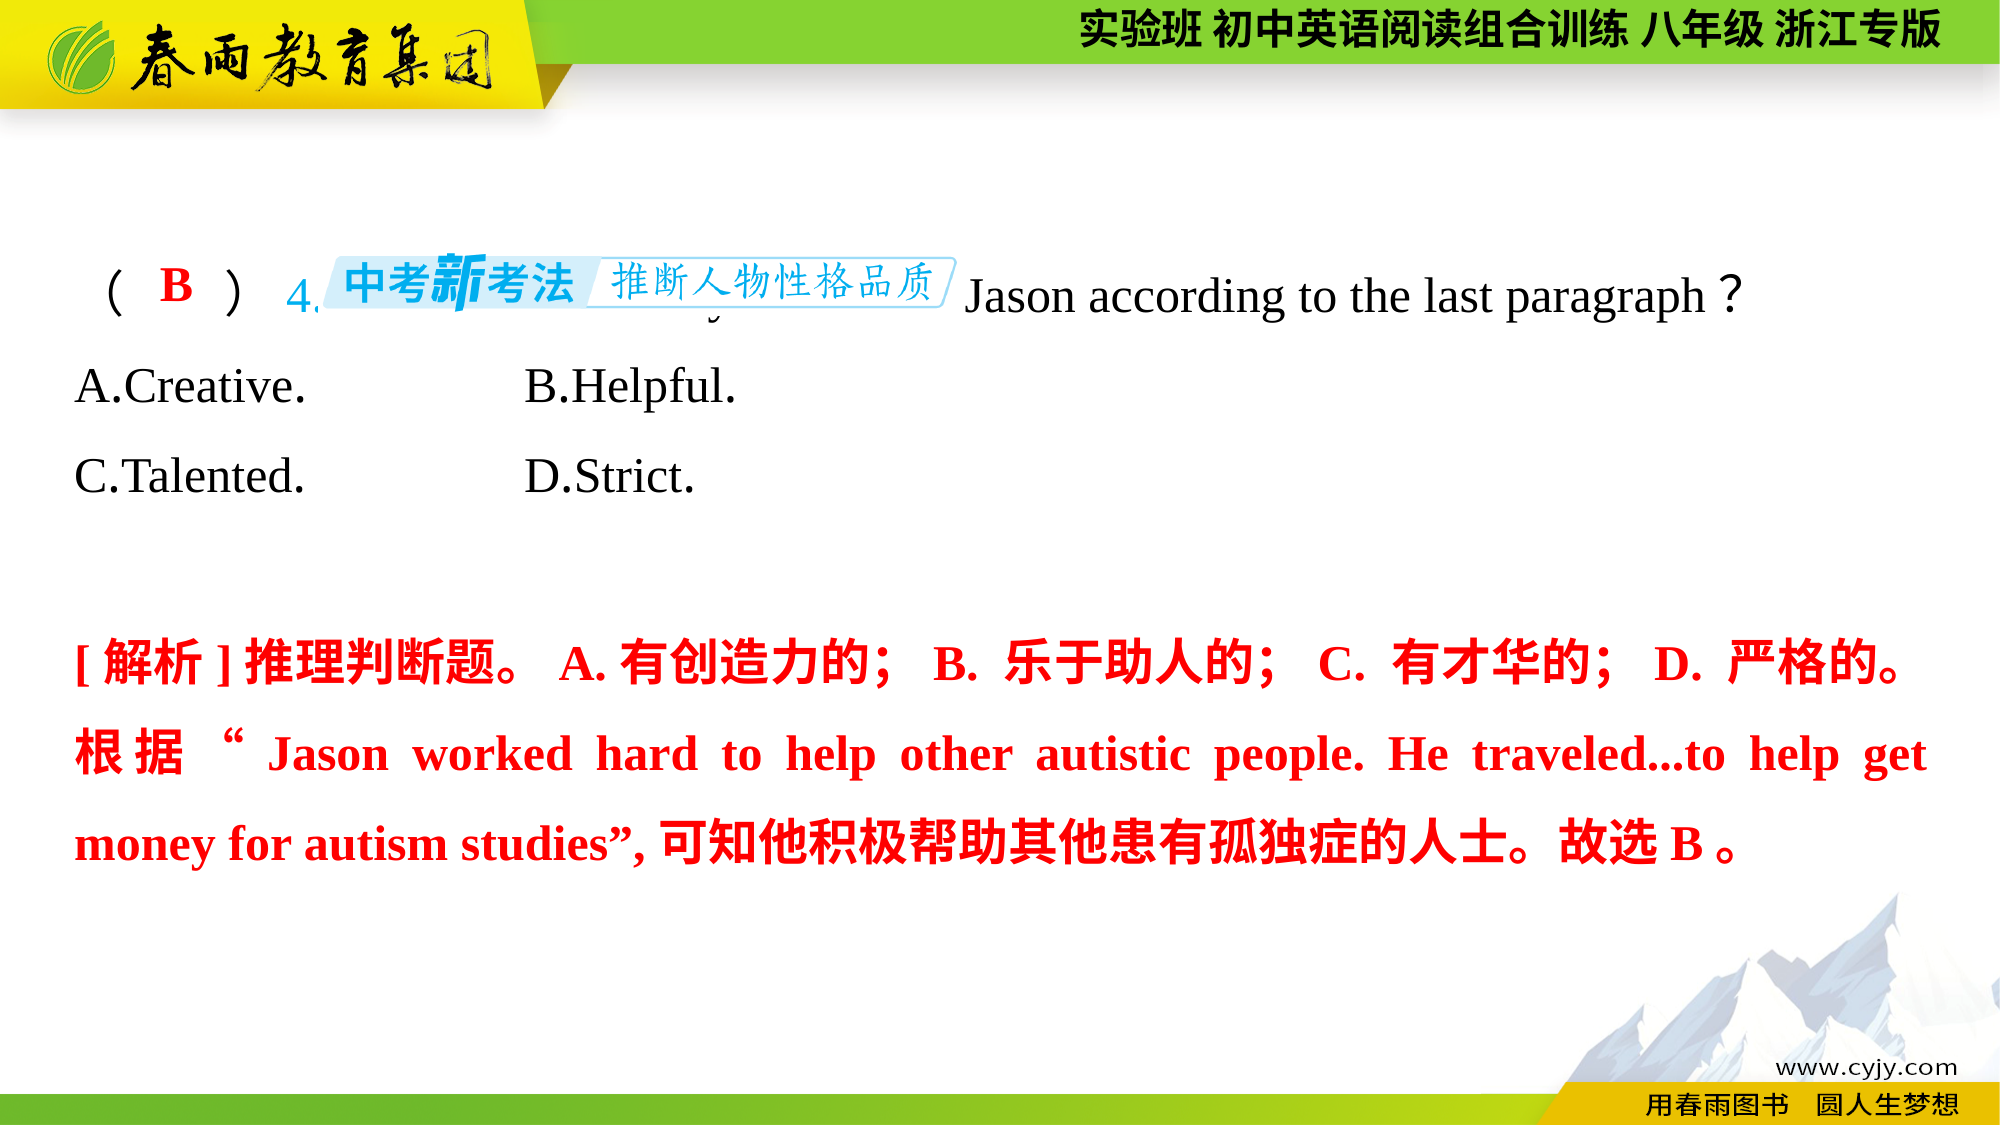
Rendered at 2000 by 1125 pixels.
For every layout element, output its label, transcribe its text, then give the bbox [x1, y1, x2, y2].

text_box B [145, 244, 209, 319]
text_box [解析]推理判断题。A.有创造力的；B. 乐于助人的；C. 有才华的；D. 严格的。根据“Jason worked hard to help other autistic people. He traveled...to help get money for autism studies”,可知他积极帮助其他患有孤独症的人士。故选B。 [59, 604, 1944, 879]
list （ ）4. What do you think of Jason according to the last paragraph？ A.Creative. B.Helpful. C.Talented. D.Strict. [59, 225, 1944, 604]
picture [0, 0, 2000, 1125]
